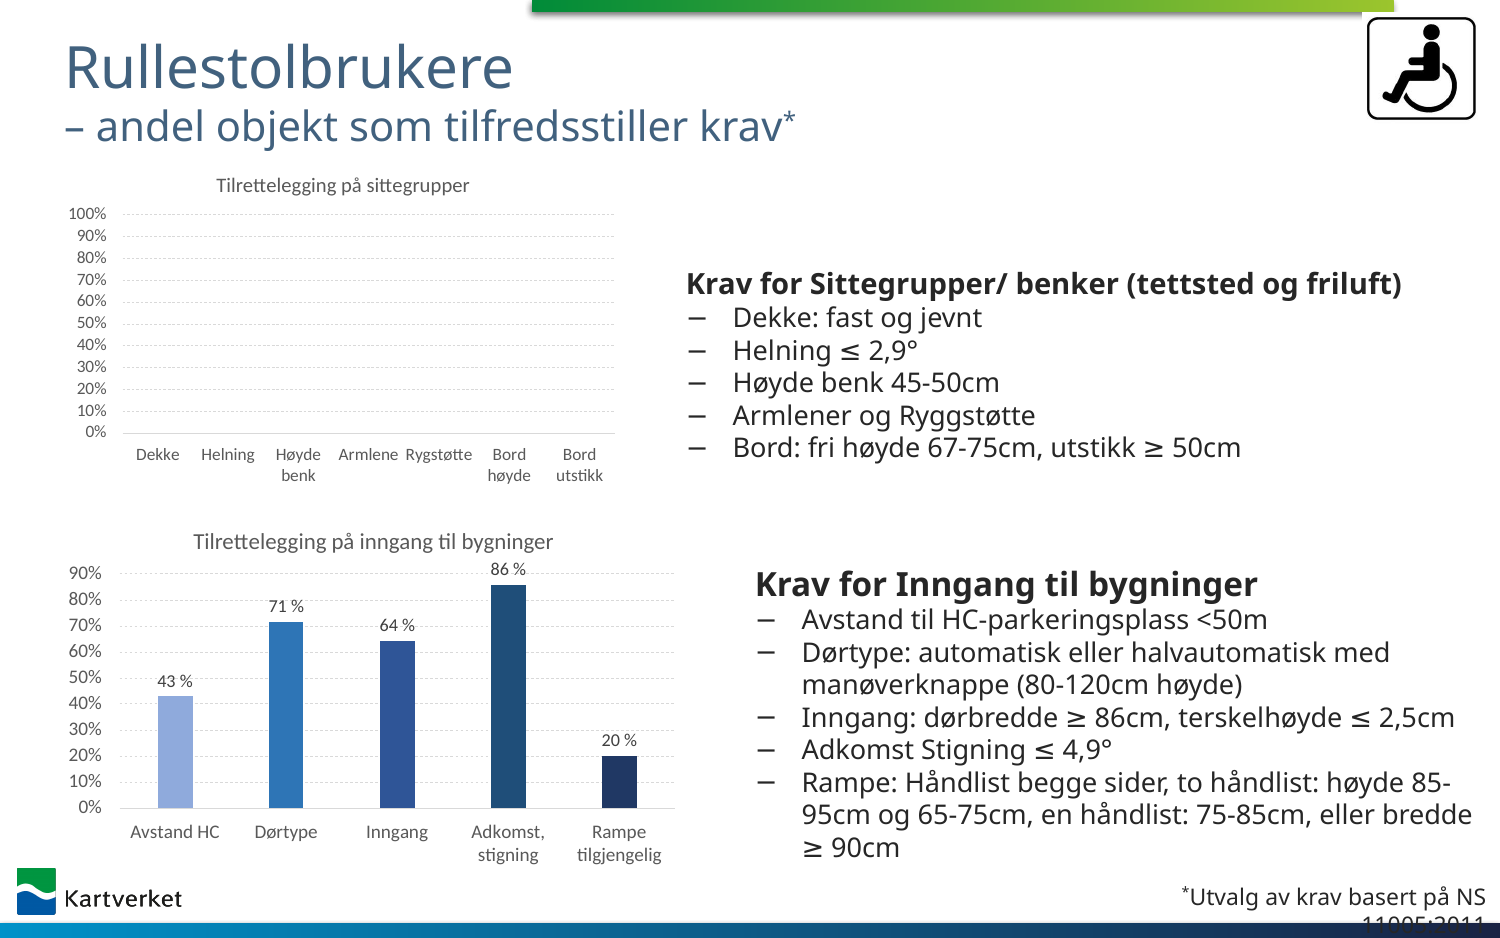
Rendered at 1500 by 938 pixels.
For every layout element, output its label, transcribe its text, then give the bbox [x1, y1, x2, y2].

text_box Krav for Sittegrupper/ benker (tettsted og friluft) Dekke: fast og jevnt Helning ≤ 2,9° Høyde benk 45-50cm Armlener og Ryggstøtte Bord: fri høyde 67-75cm, utstikk ≥ 50cm [670, 258, 1418, 471]
picture [62, 520, 686, 874]
picture [1362, 12, 1481, 126]
text_box *Utvalg av krav basert på NS 11005:2011 [1068, 873, 1500, 938]
picture [62, 166, 625, 492]
text_box Krav for Inngang til bygninger Avstand til HC-parkeringsplass <50m Dørtype: automatisk eller halvautomatisk med manøverknappe (80-120cm høyde) Inngang: dørbredde ≥ 86cm, terskelhøyde ≤ 2,5cm Adkomst Stigning ≤ 4,9° Rampe: Håndlist begge sider, to håndlist: høyde 85-95cm og 65-75cm, en håndlist: 75-85cm, eller bredde ≥ 90cm [740, 555, 1491, 870]
text_box Rullestolbrukere – andel objekt som tilfredsstiller krav* [49, 25, 1431, 158]
